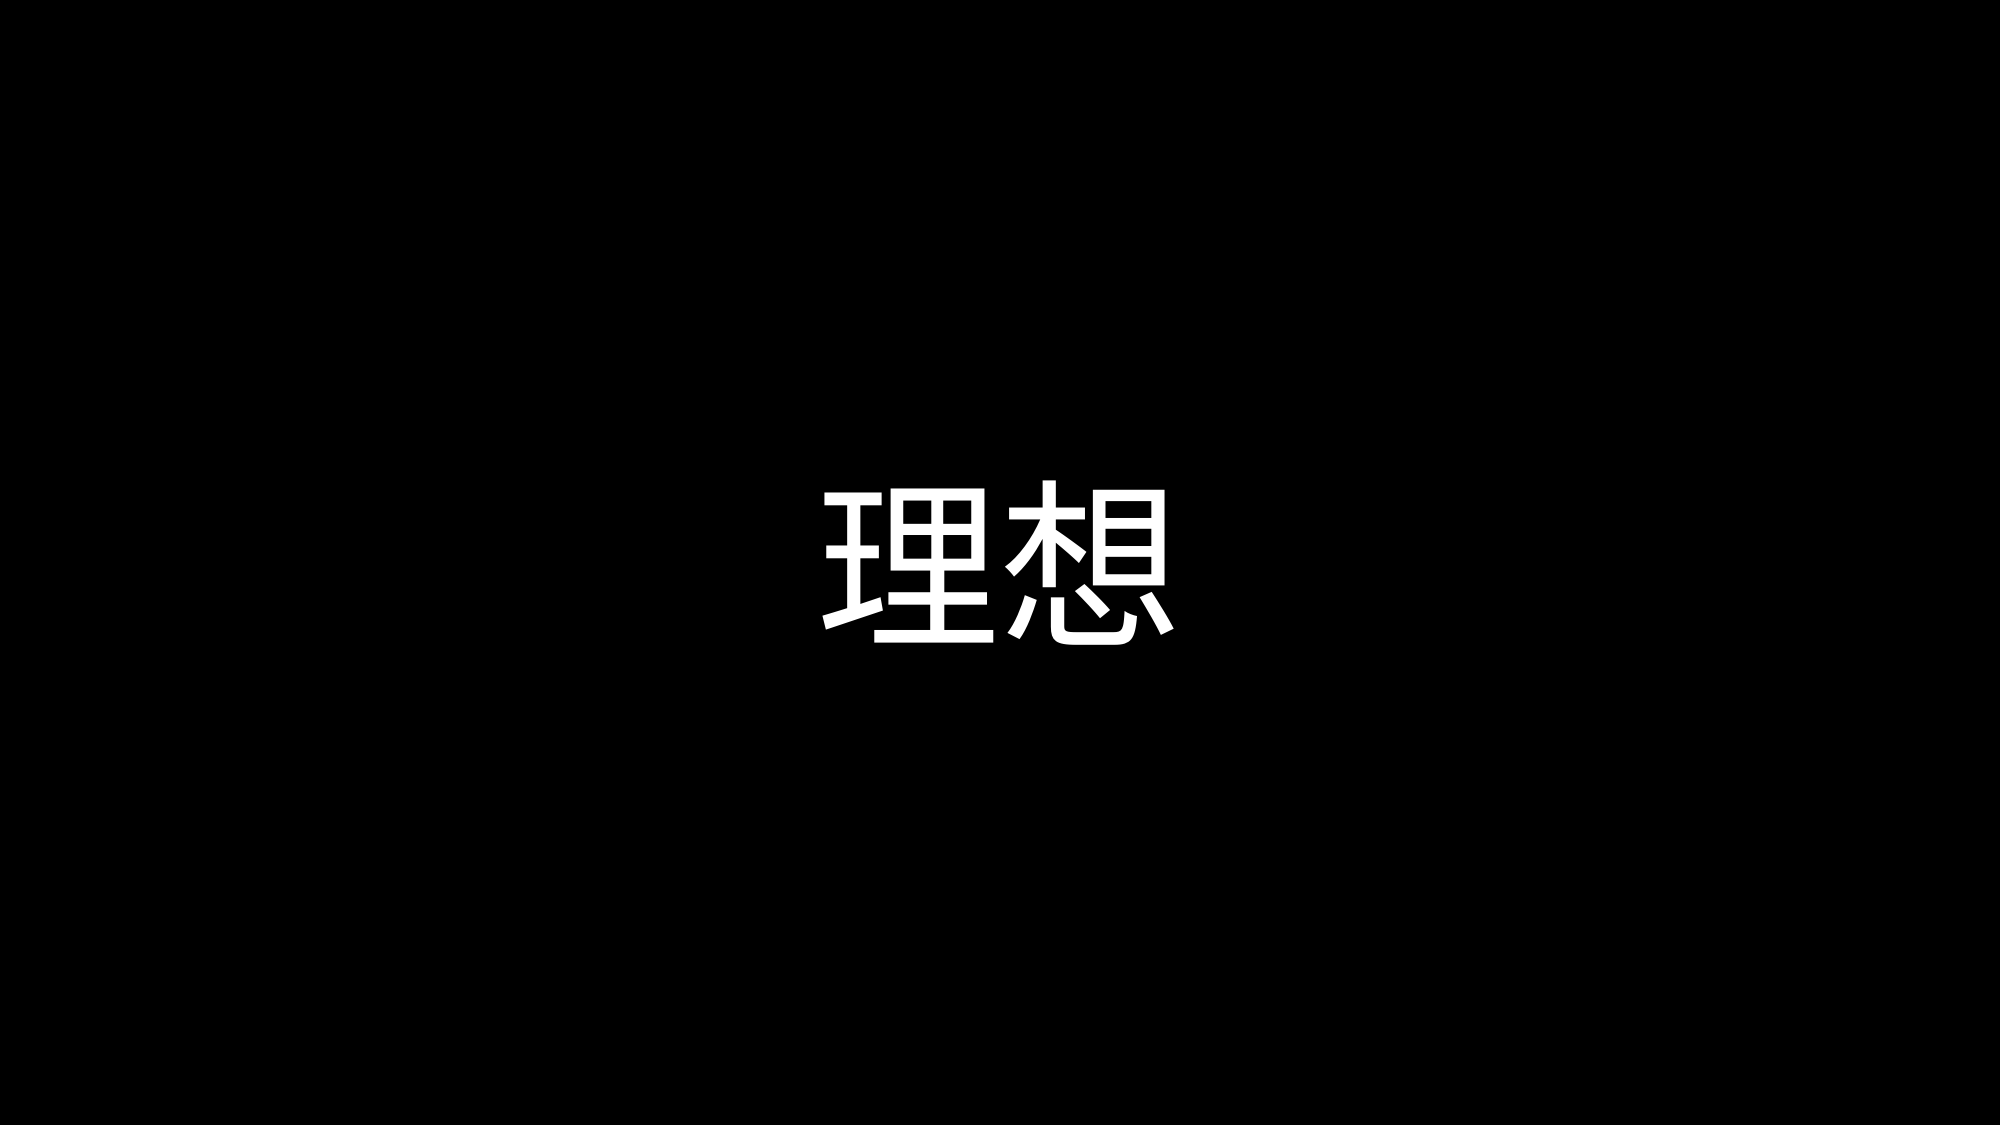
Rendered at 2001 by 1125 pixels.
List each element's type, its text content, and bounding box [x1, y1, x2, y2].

text_box 理想 [647, 443, 1353, 679]
